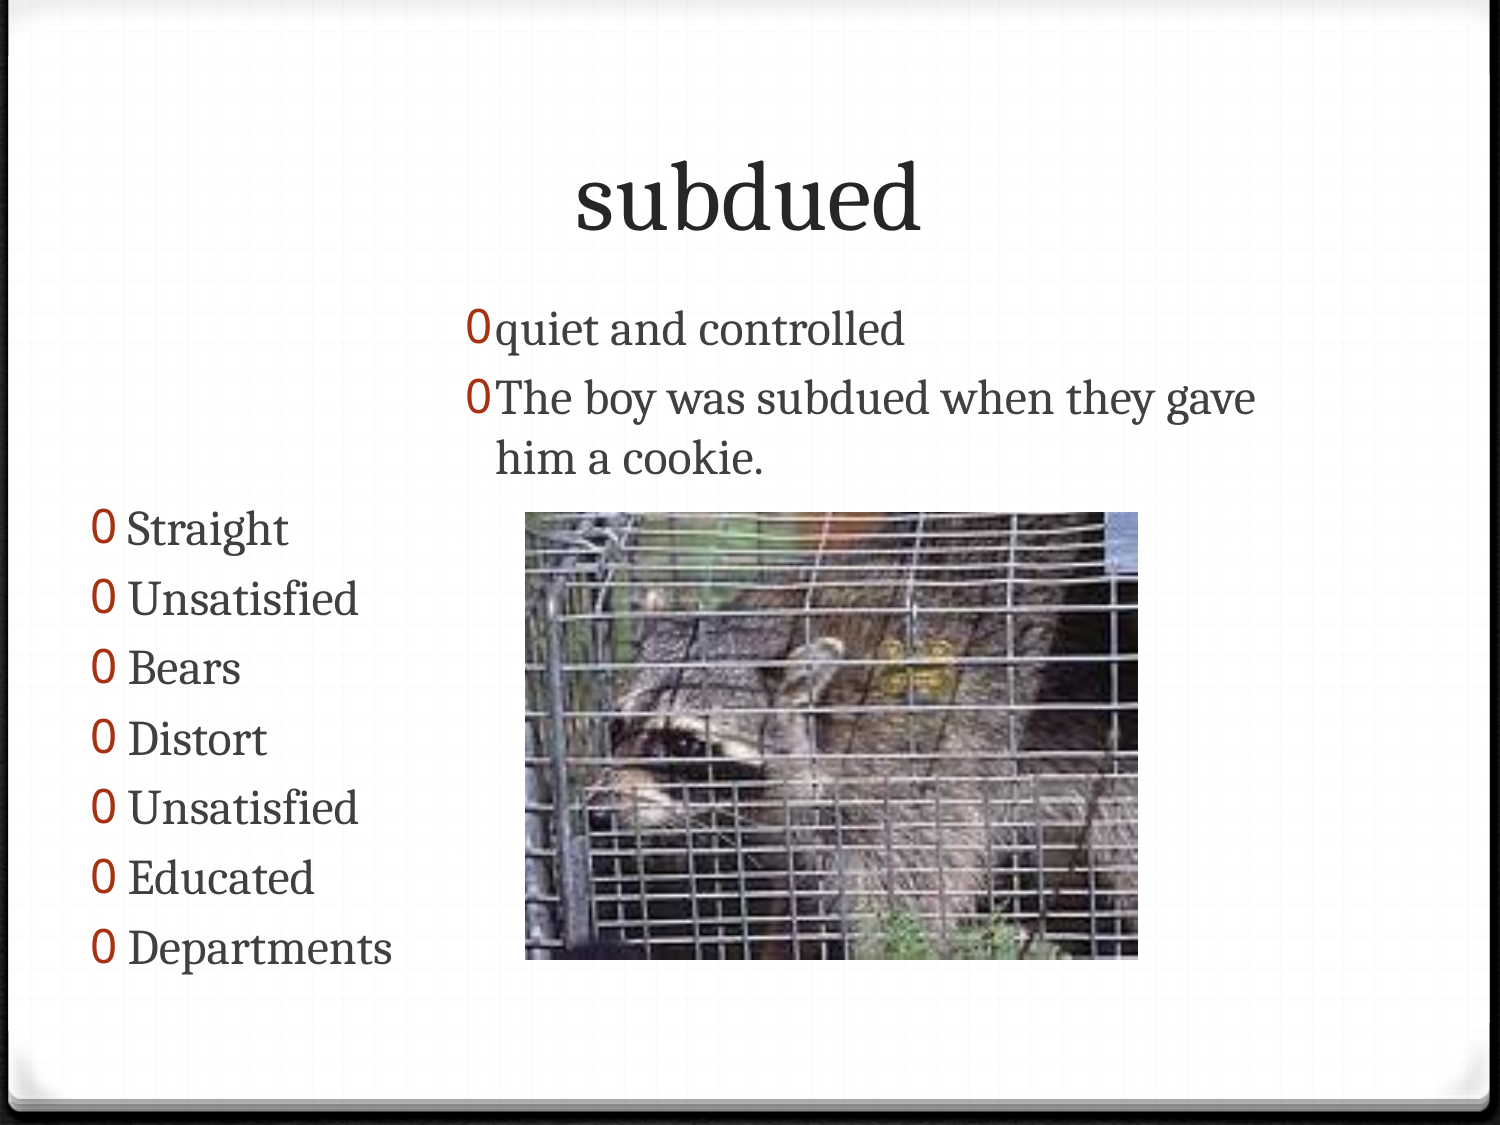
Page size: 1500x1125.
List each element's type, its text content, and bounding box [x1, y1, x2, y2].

title subdued [90, 71, 1410, 309]
picture [0, 0, 1500, 1125]
list quiet and controlled The boy was subdued when they gave him a cookie. Straight Unsatisfied Bears Distort Unsatisfied Educated Departments [74, 287, 1363, 983]
